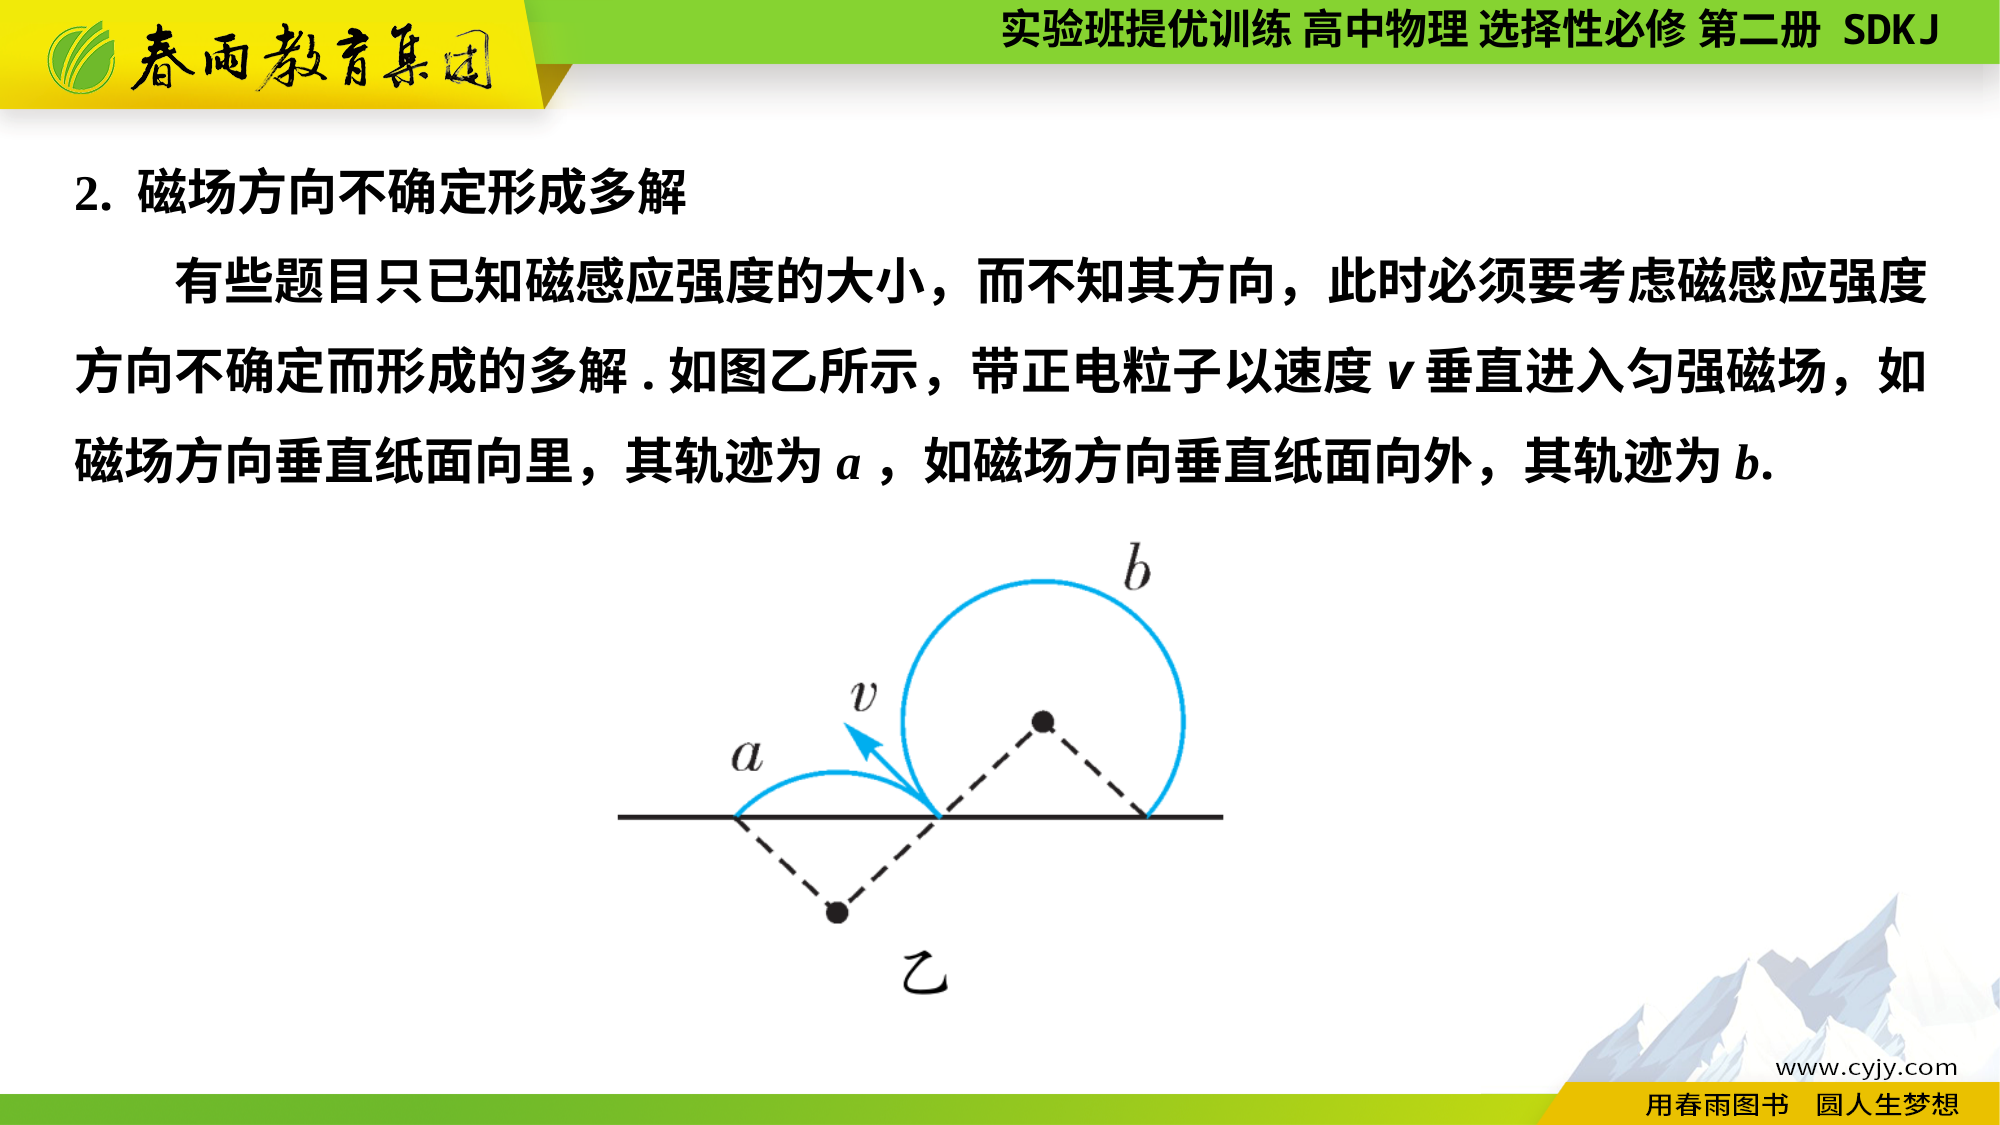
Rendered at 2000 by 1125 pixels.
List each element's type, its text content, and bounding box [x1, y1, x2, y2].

list 2. 磁场方向不确定形成多解 有些题目只已知磁感应强度的大小，而不知其方向，此时必须要考虑磁感应强度方向不确定而形成的多解.如图乙所示，带正电粒子以速度v垂直进入匀强磁场，如磁场方向垂直纸面向里，其轨迹为a，如磁场方向垂直纸面向外，其轨迹为b. [59, 122, 1944, 490]
picture [0, 0, 2000, 1125]
